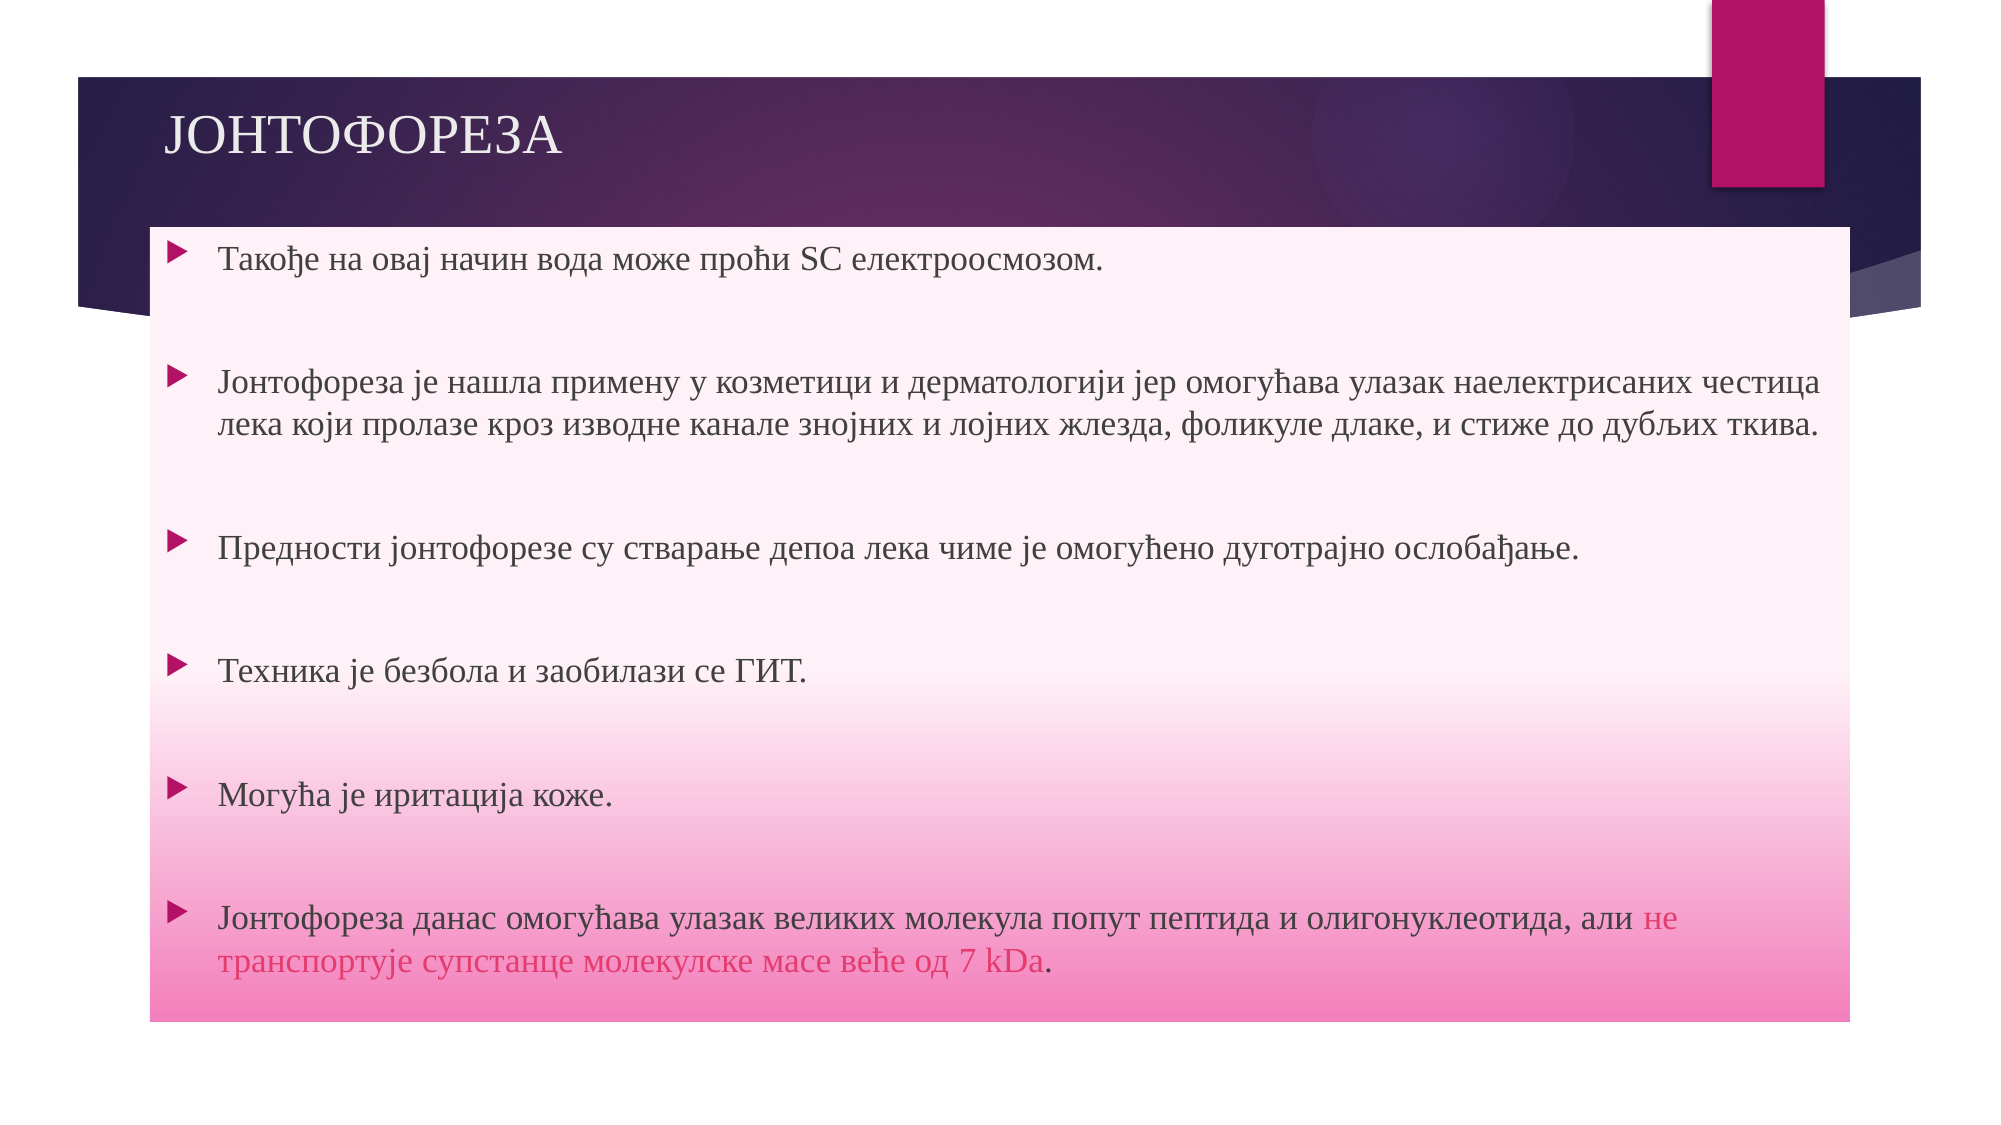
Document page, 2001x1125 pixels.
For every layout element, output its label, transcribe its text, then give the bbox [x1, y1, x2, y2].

list Такође на овај начин вода може проћи SC електроосмозом. Јонтофореза је нашла примену у козметици и дерматологији јер омогућава улазак наелектрисаних честица лека који пролазе кроз изводне канале знојних и лојних жлезда, фоликуле длаке, и стиже до дубљих ткива. Предности јонтофорезе су стварање депоа лека чиме је омогућено дуготрајно ослобађање. Техника је безбола и заобилази се ГИТ. Могућа је иритација коже. Јонтофореза данас омогућава улазак великих молекула попут пептида и олигонуклеотида, али не транспортује супстанце молекулске масе веће од 7 kDa. [149, 227, 1850, 1022]
title ЈОНТОФОРЕЗА [149, 0, 1851, 262]
